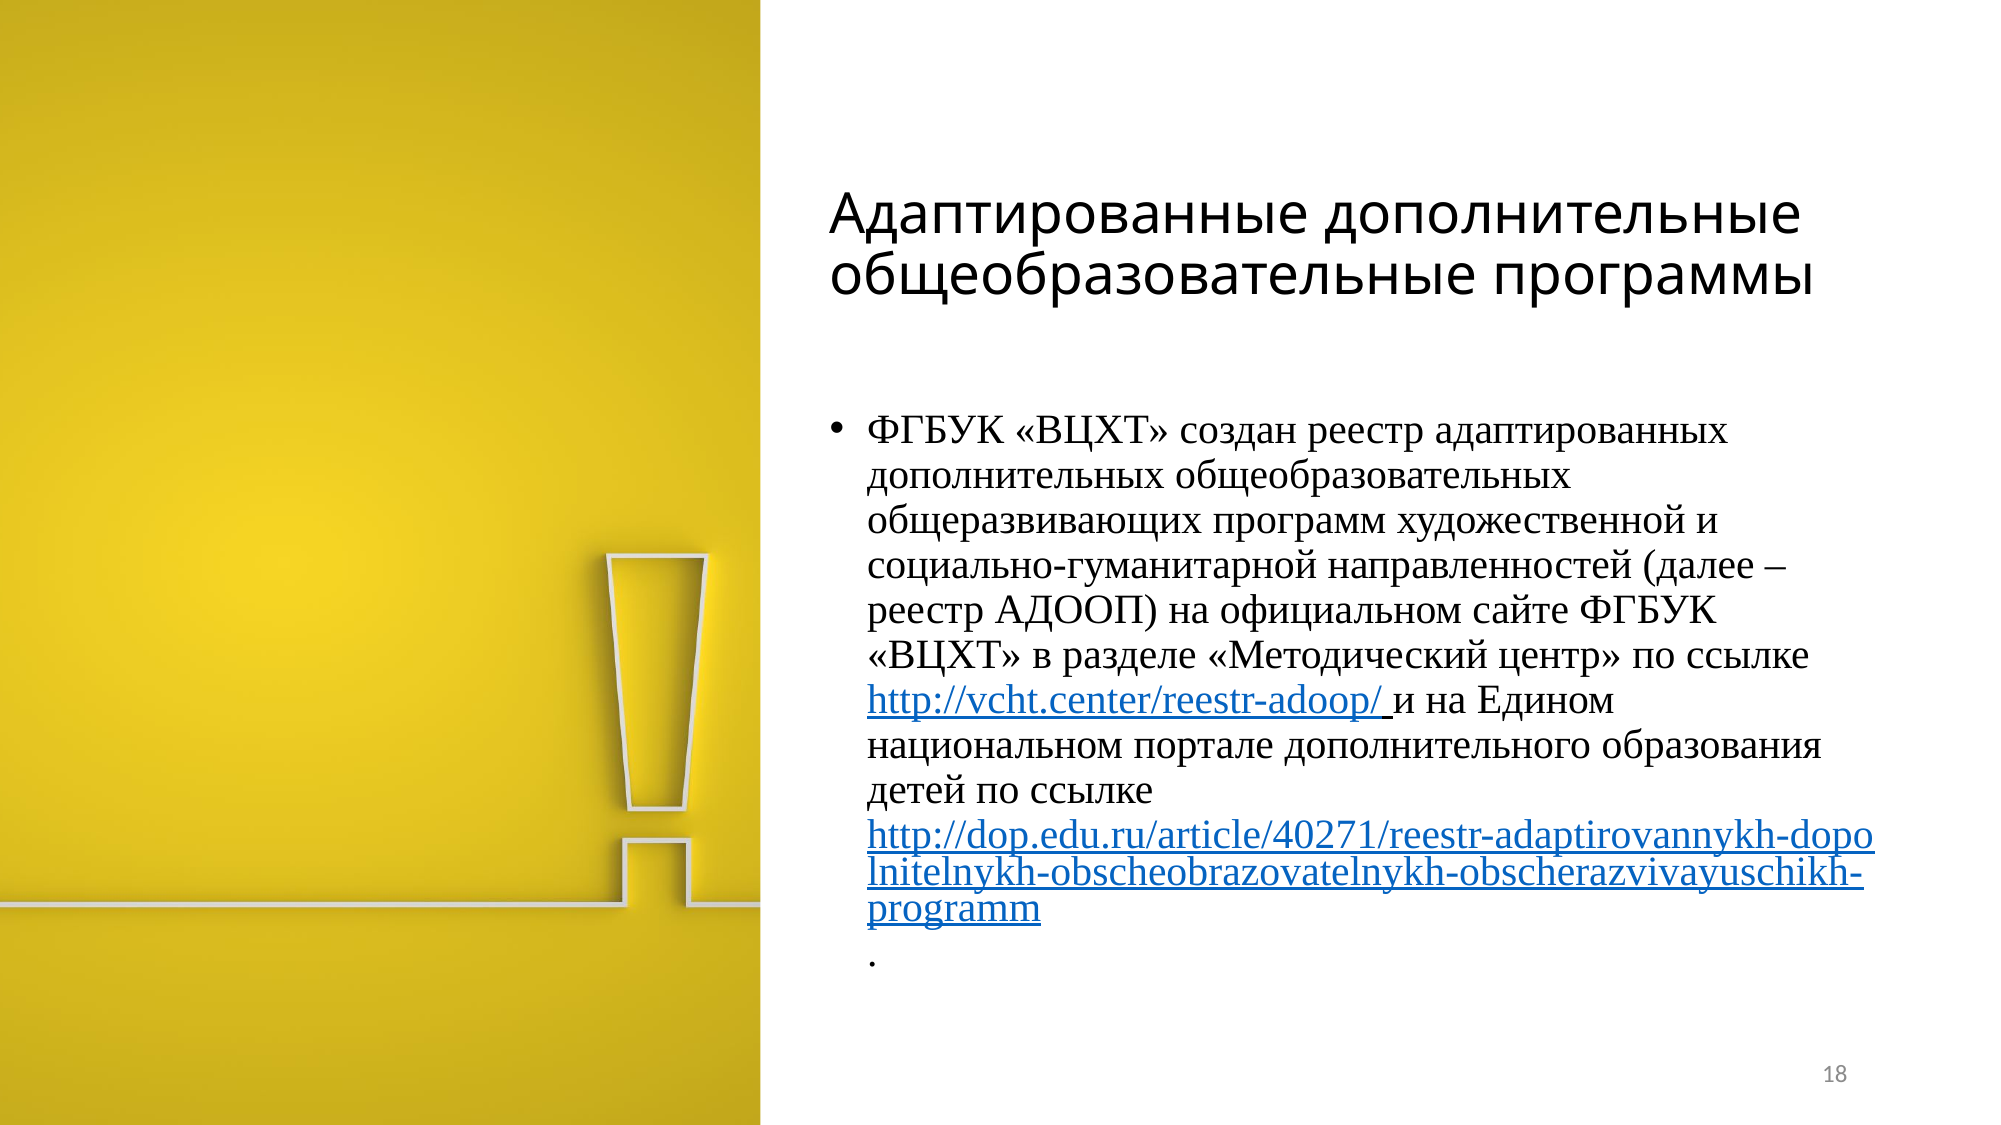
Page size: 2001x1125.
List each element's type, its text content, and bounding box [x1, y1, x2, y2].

slide_number 18 [1667, 1042, 1863, 1103]
title Адаптированные дополнительные общеобразовательные программы [814, 103, 1895, 315]
picture [0, 0, 761, 1125]
list ФГБУК «ВЦХТ» создан реестр адаптированных дополнительных общеобразовательных общеразвивающих программ художественной и социально-гуманитарной направленностей (далее – реестр АДООП) на официальном сайте ФГБУК «ВЦХТ» в разделе «Методический центр» по ссылке http://vcht.center/reestr-adoop/ и на Едином национальном портале дополнительного образования детей по ссылке http://dop.edu.ru/article/40271/reestr-adaptirovannykh-dopolnitelnykh-obscheobrazovatelnykh-obscherazvivayuschikh-programm. [814, 399, 1895, 1021]
